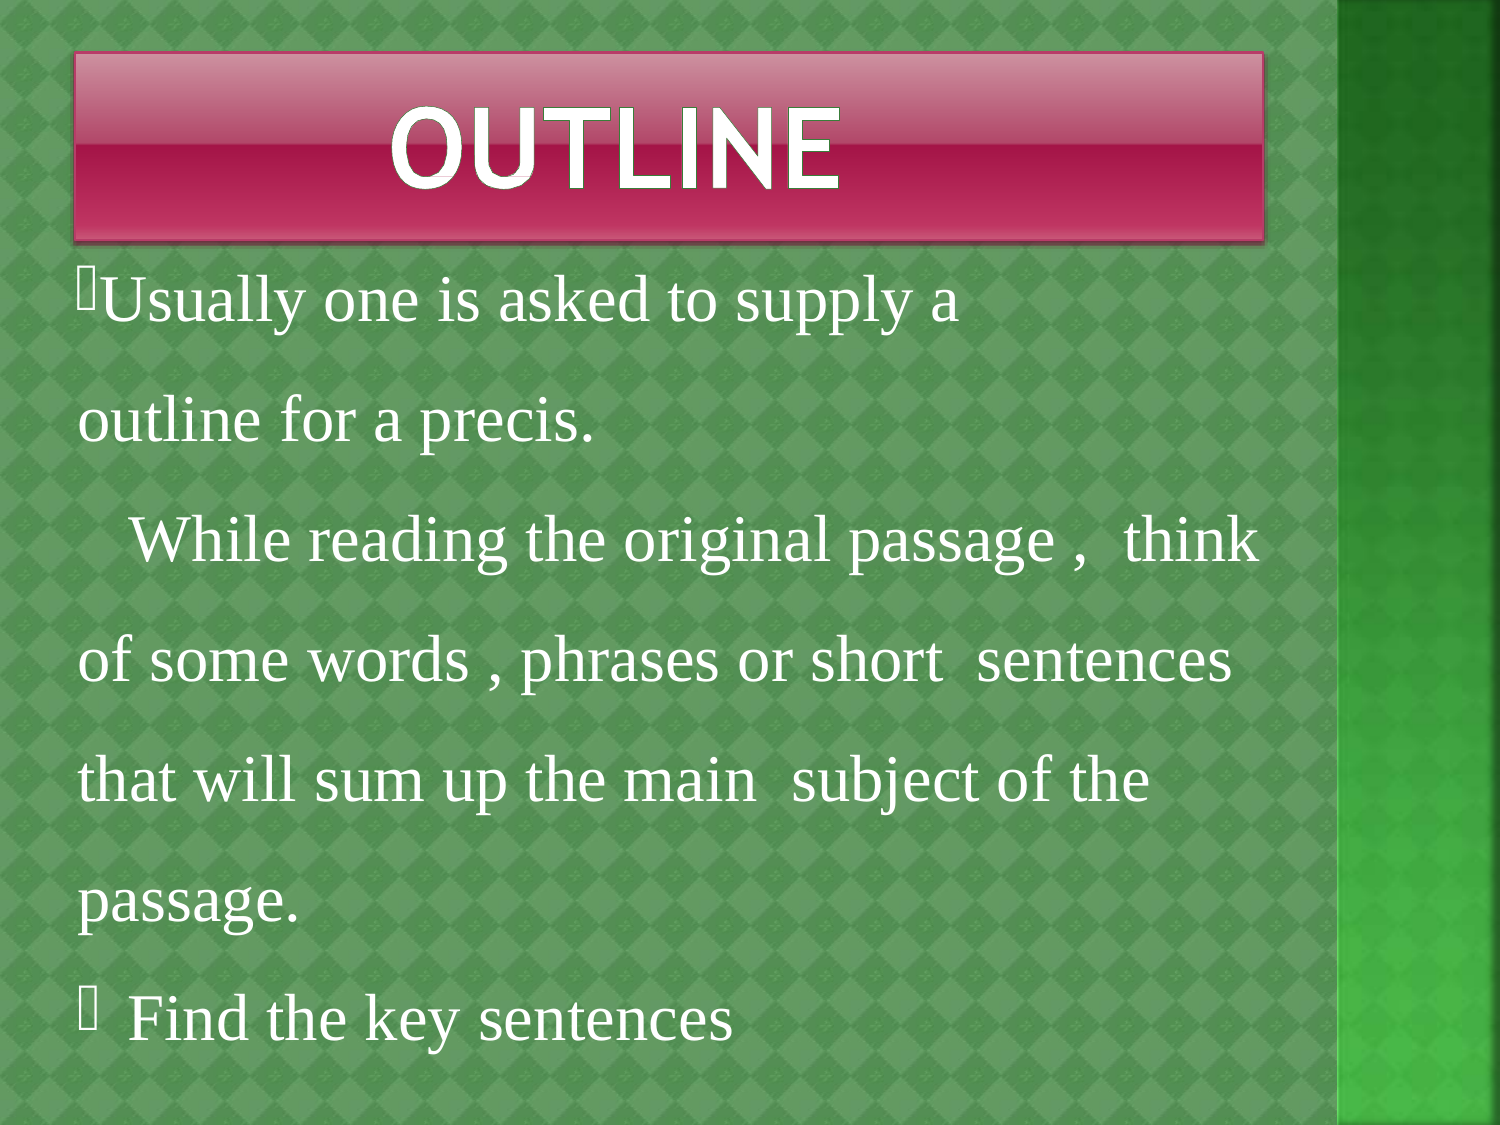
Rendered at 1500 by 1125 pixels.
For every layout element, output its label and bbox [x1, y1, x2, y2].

text_box [0, 0, 1500, 1125]
